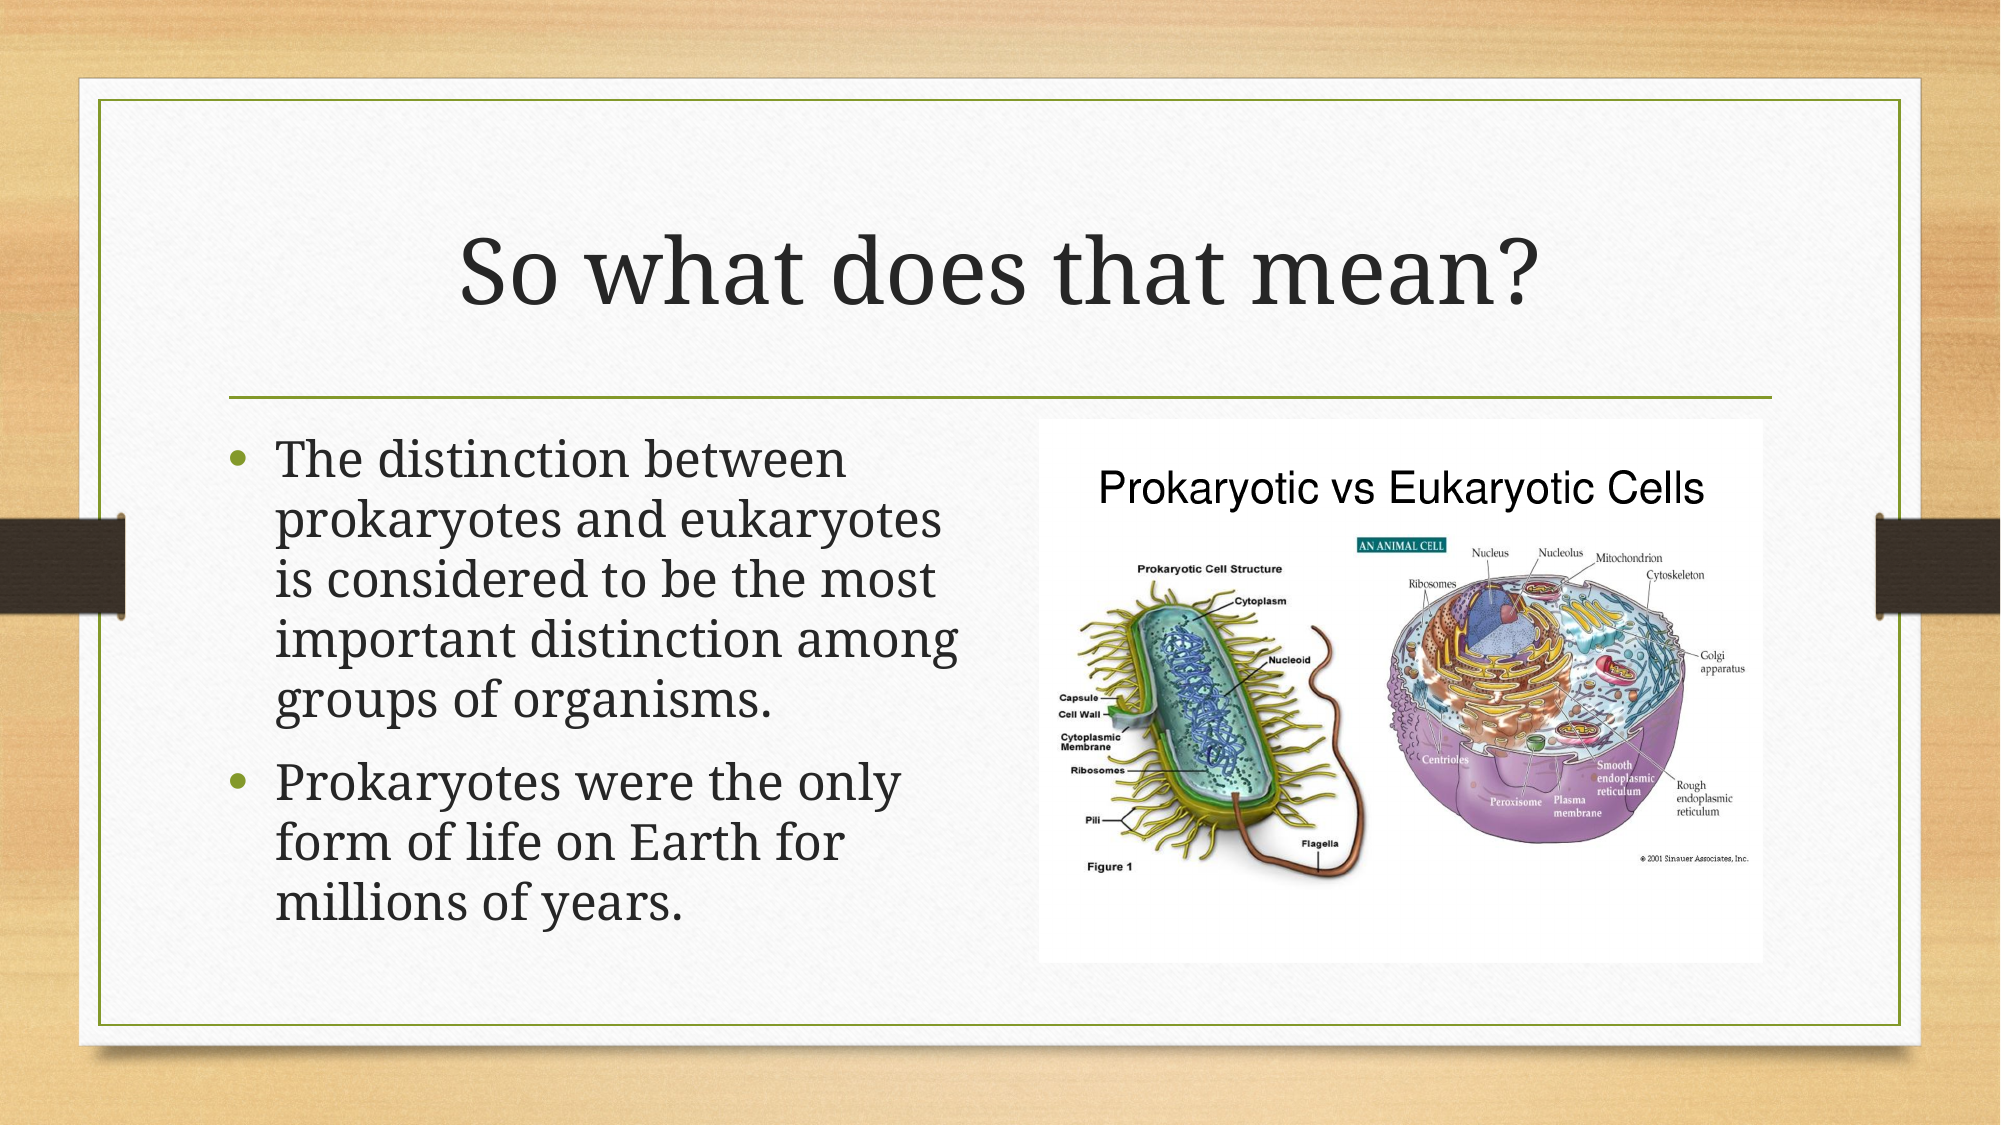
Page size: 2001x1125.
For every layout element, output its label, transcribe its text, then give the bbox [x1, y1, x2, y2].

title So what does that mean? [212, 161, 1788, 375]
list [1038, 419, 1764, 964]
picture [0, 0, 2001, 1125]
list The distinction between prokaryotes and eukaryotes is considered to be the most important distinction among groups of organisms. Prokaryotes were the only form of life on Earth for millions of years. [213, 420, 987, 963]
